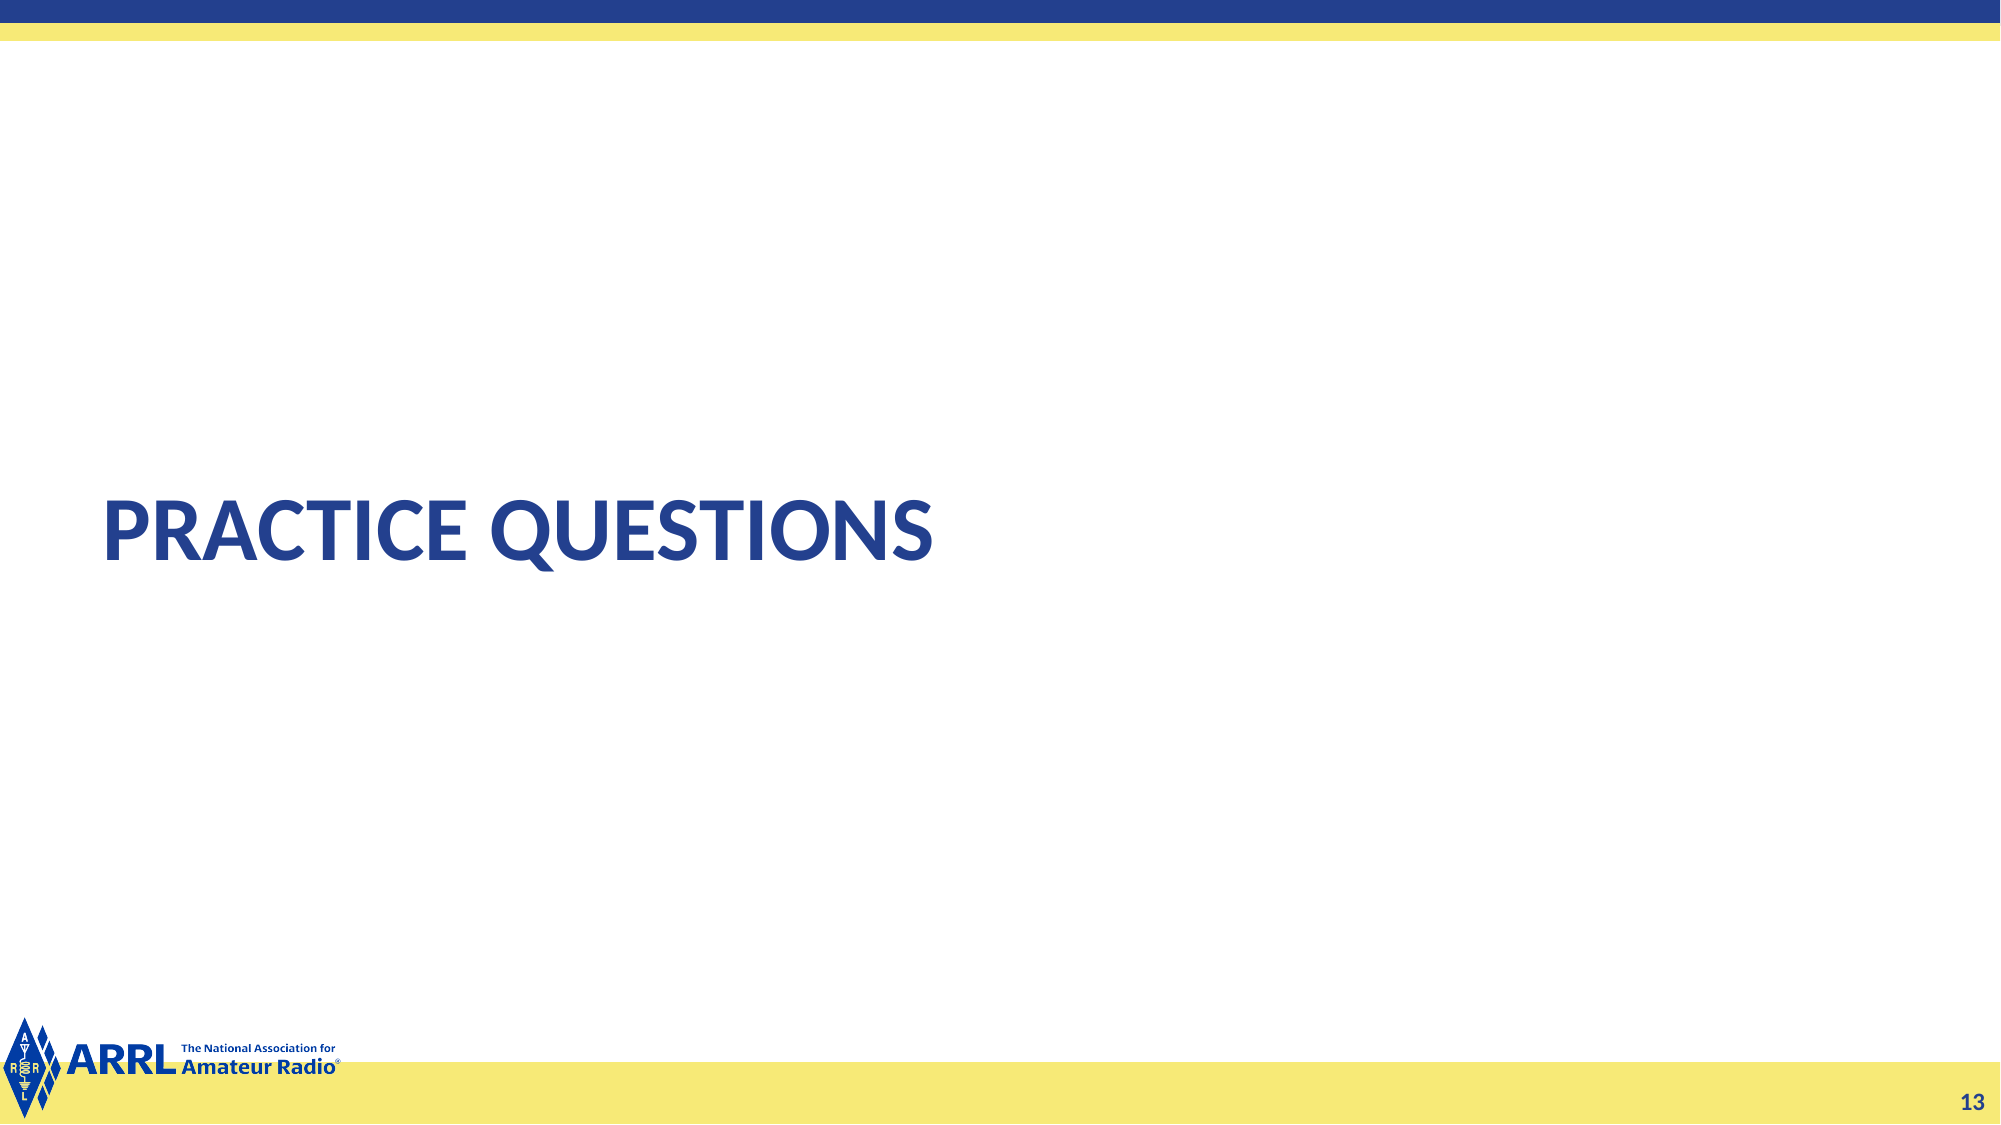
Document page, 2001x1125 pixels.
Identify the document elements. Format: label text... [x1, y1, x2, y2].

picture [1, 1015, 342, 1121]
title PRACTICE QUESTIONS [87, 437, 1888, 625]
